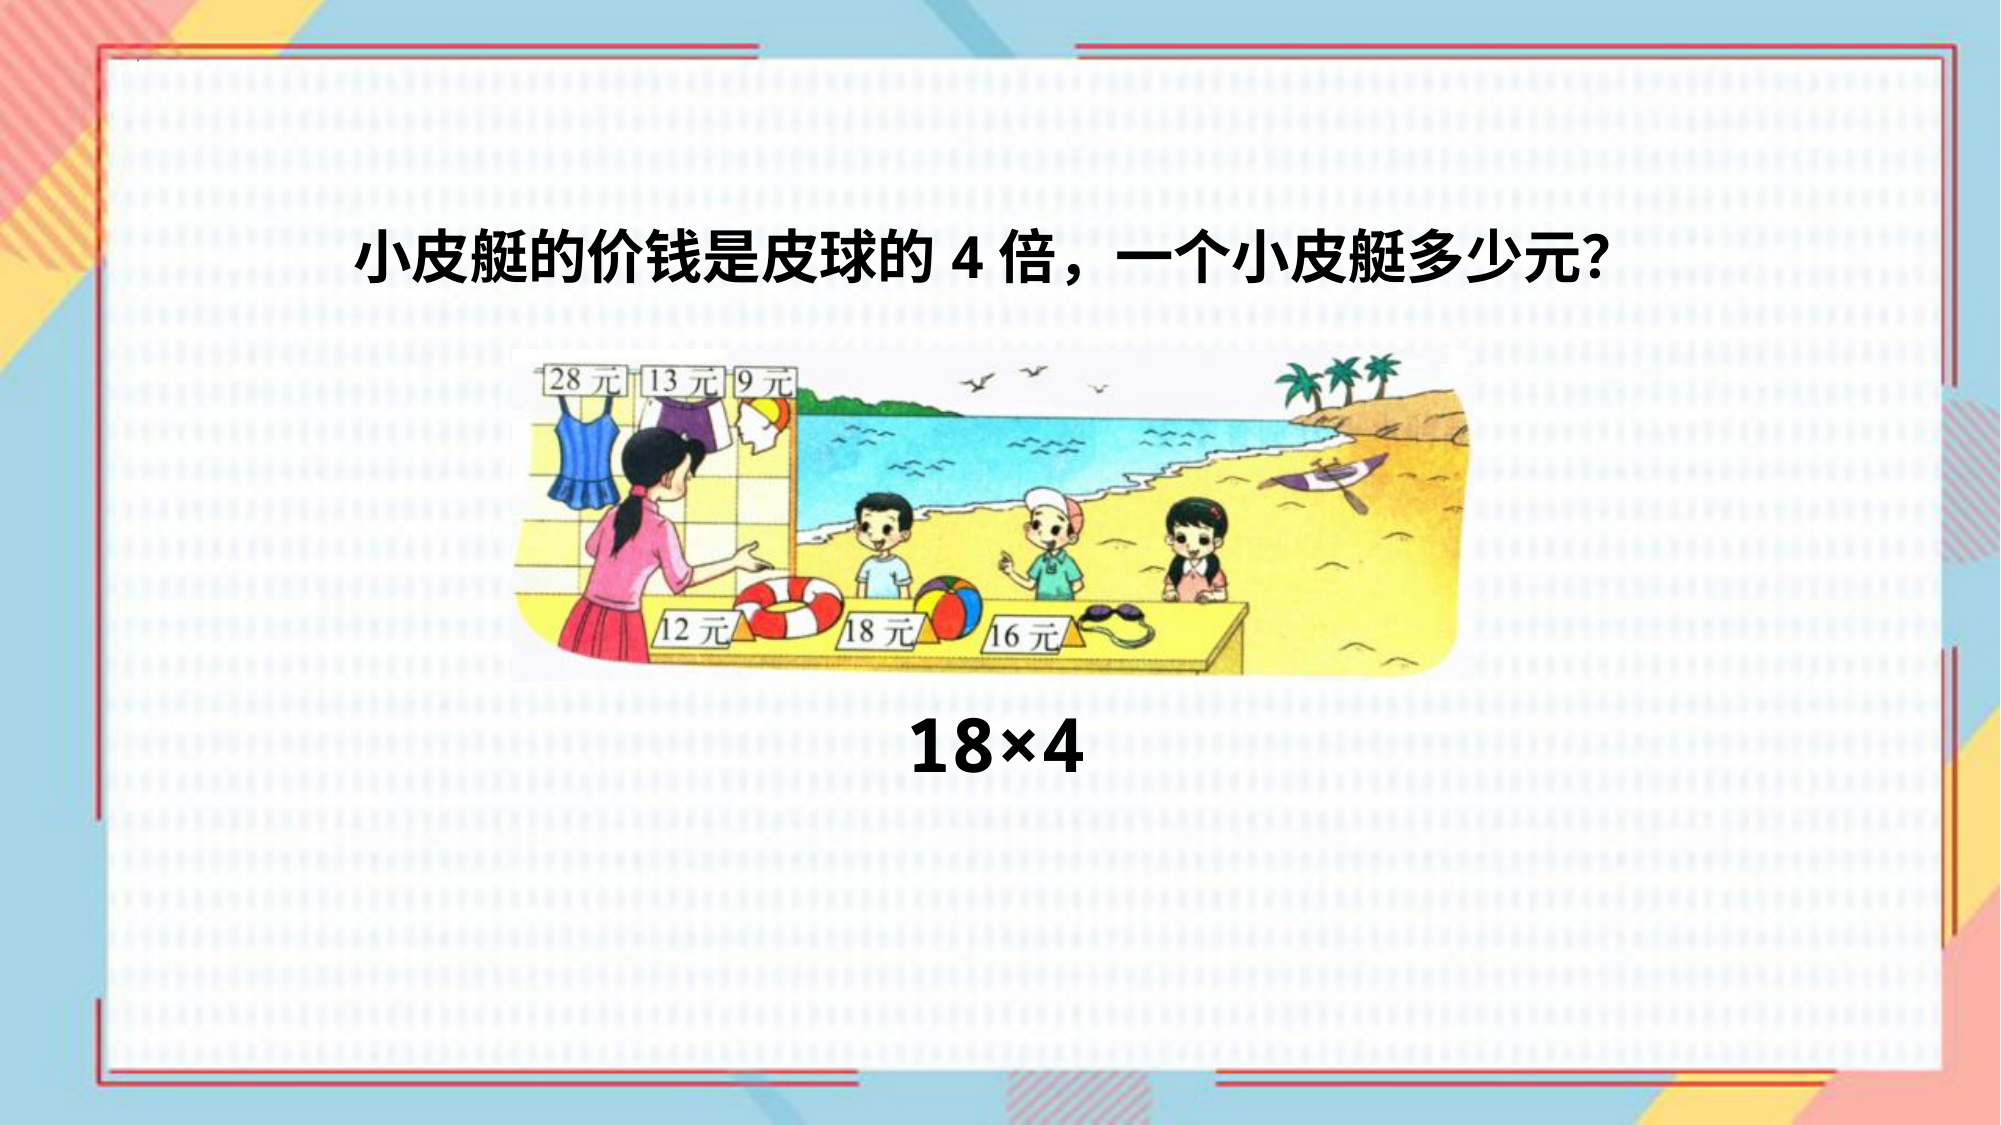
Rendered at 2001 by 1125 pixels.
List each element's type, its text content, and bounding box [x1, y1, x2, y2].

picture [0, 0, 2001, 1125]
text_box 小皮艇的价钱是皮球的4倍，一个小皮艇多少元？ [338, 213, 1655, 298]
text_box 18×4 [891, 689, 1102, 795]
